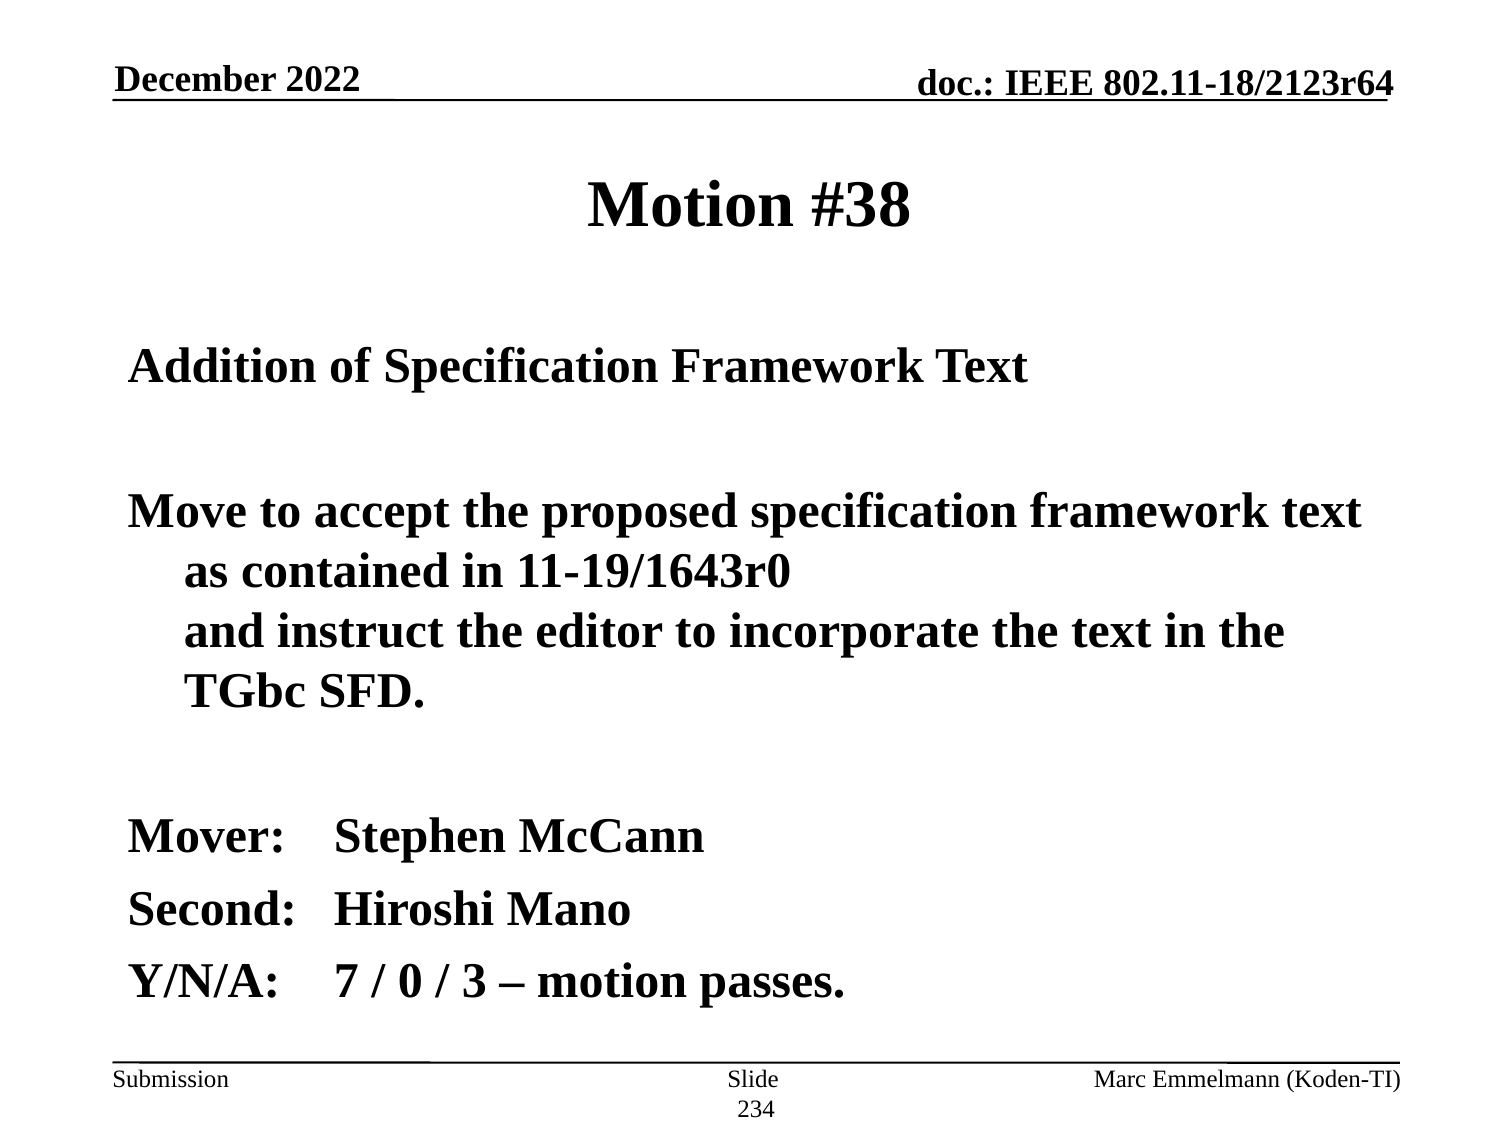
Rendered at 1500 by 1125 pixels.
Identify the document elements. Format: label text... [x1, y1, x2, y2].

slide_number Slide 234 [712, 1061, 800, 1123]
title Motion #38 [112, 112, 1388, 288]
list Addition of Specification Framework Text Move to accept the proposed specification framework text as contained in 11-19/1643r0 and instruct the editor to incorporate the text in the TGbc SFD. Mover: Stephen McCann Second: Hiroshi Mano Y/N/A: 7 / 0 / 3 – motion passes. [112, 324, 1388, 1000]
footer Marc Emmelmann (Koden-TI) [878, 1061, 1402, 1093]
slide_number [114, 54, 423, 100]
